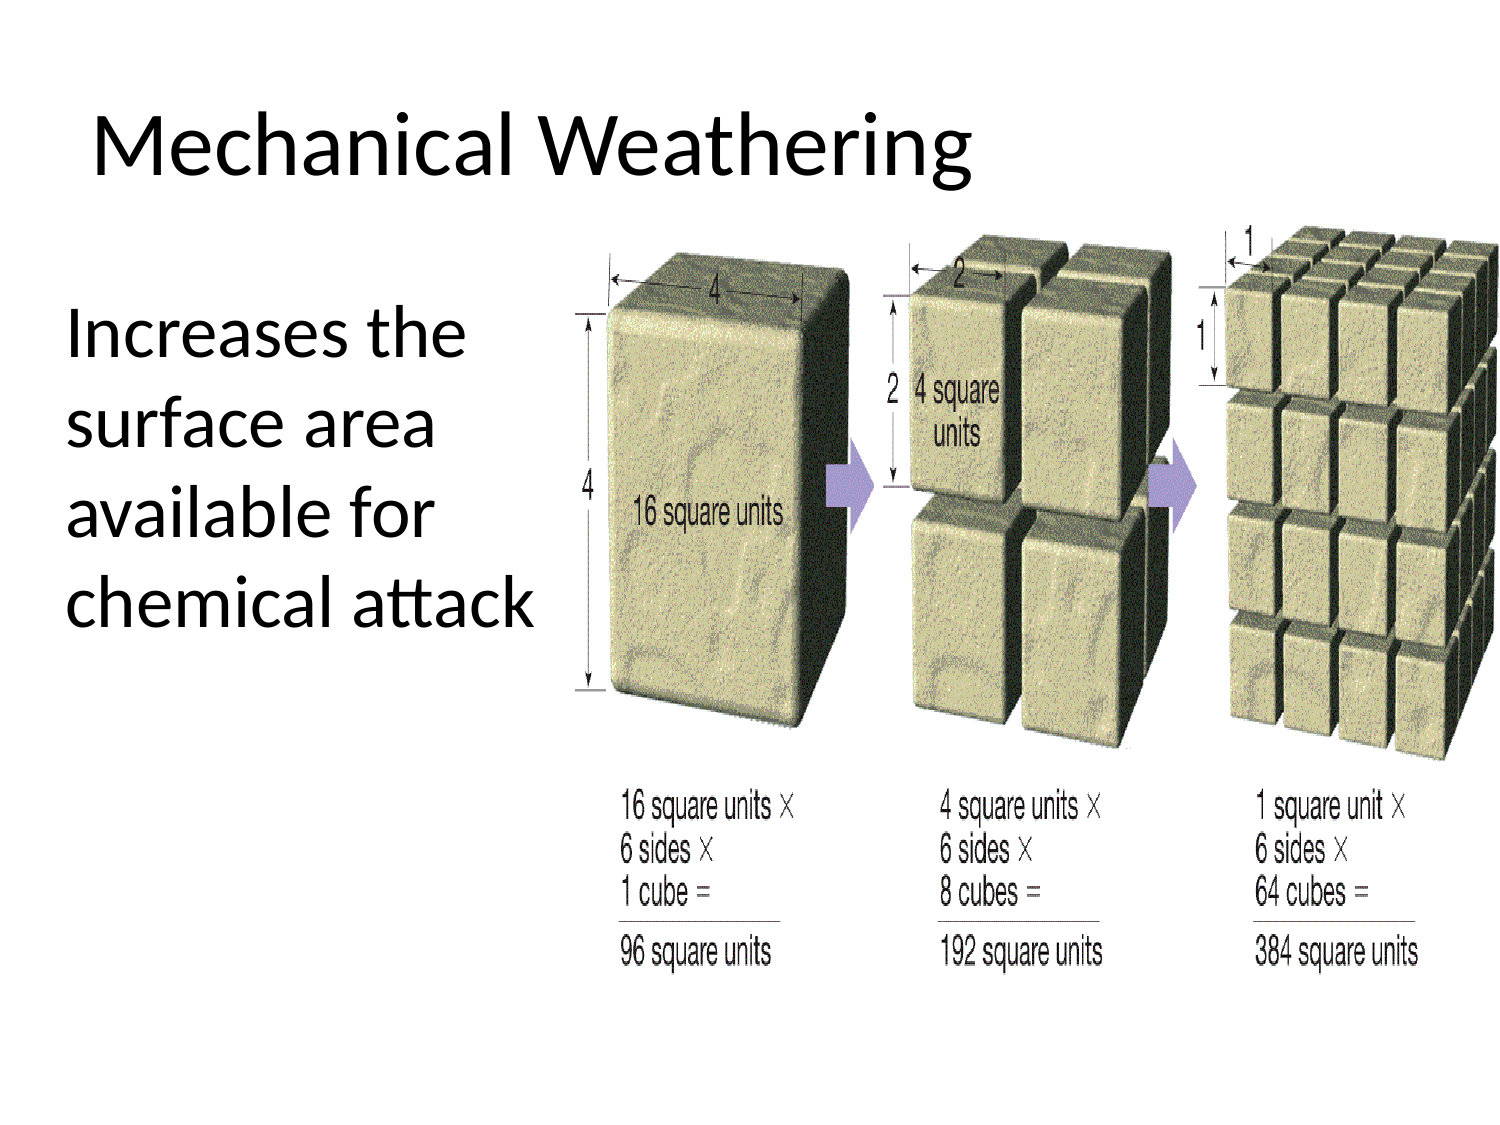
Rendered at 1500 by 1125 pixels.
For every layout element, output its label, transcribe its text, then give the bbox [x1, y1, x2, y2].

title Mechanical Weathering [75, 45, 1425, 233]
text_box Increases the surface area available for chemical attack [49, 274, 569, 654]
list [574, 224, 1500, 976]
